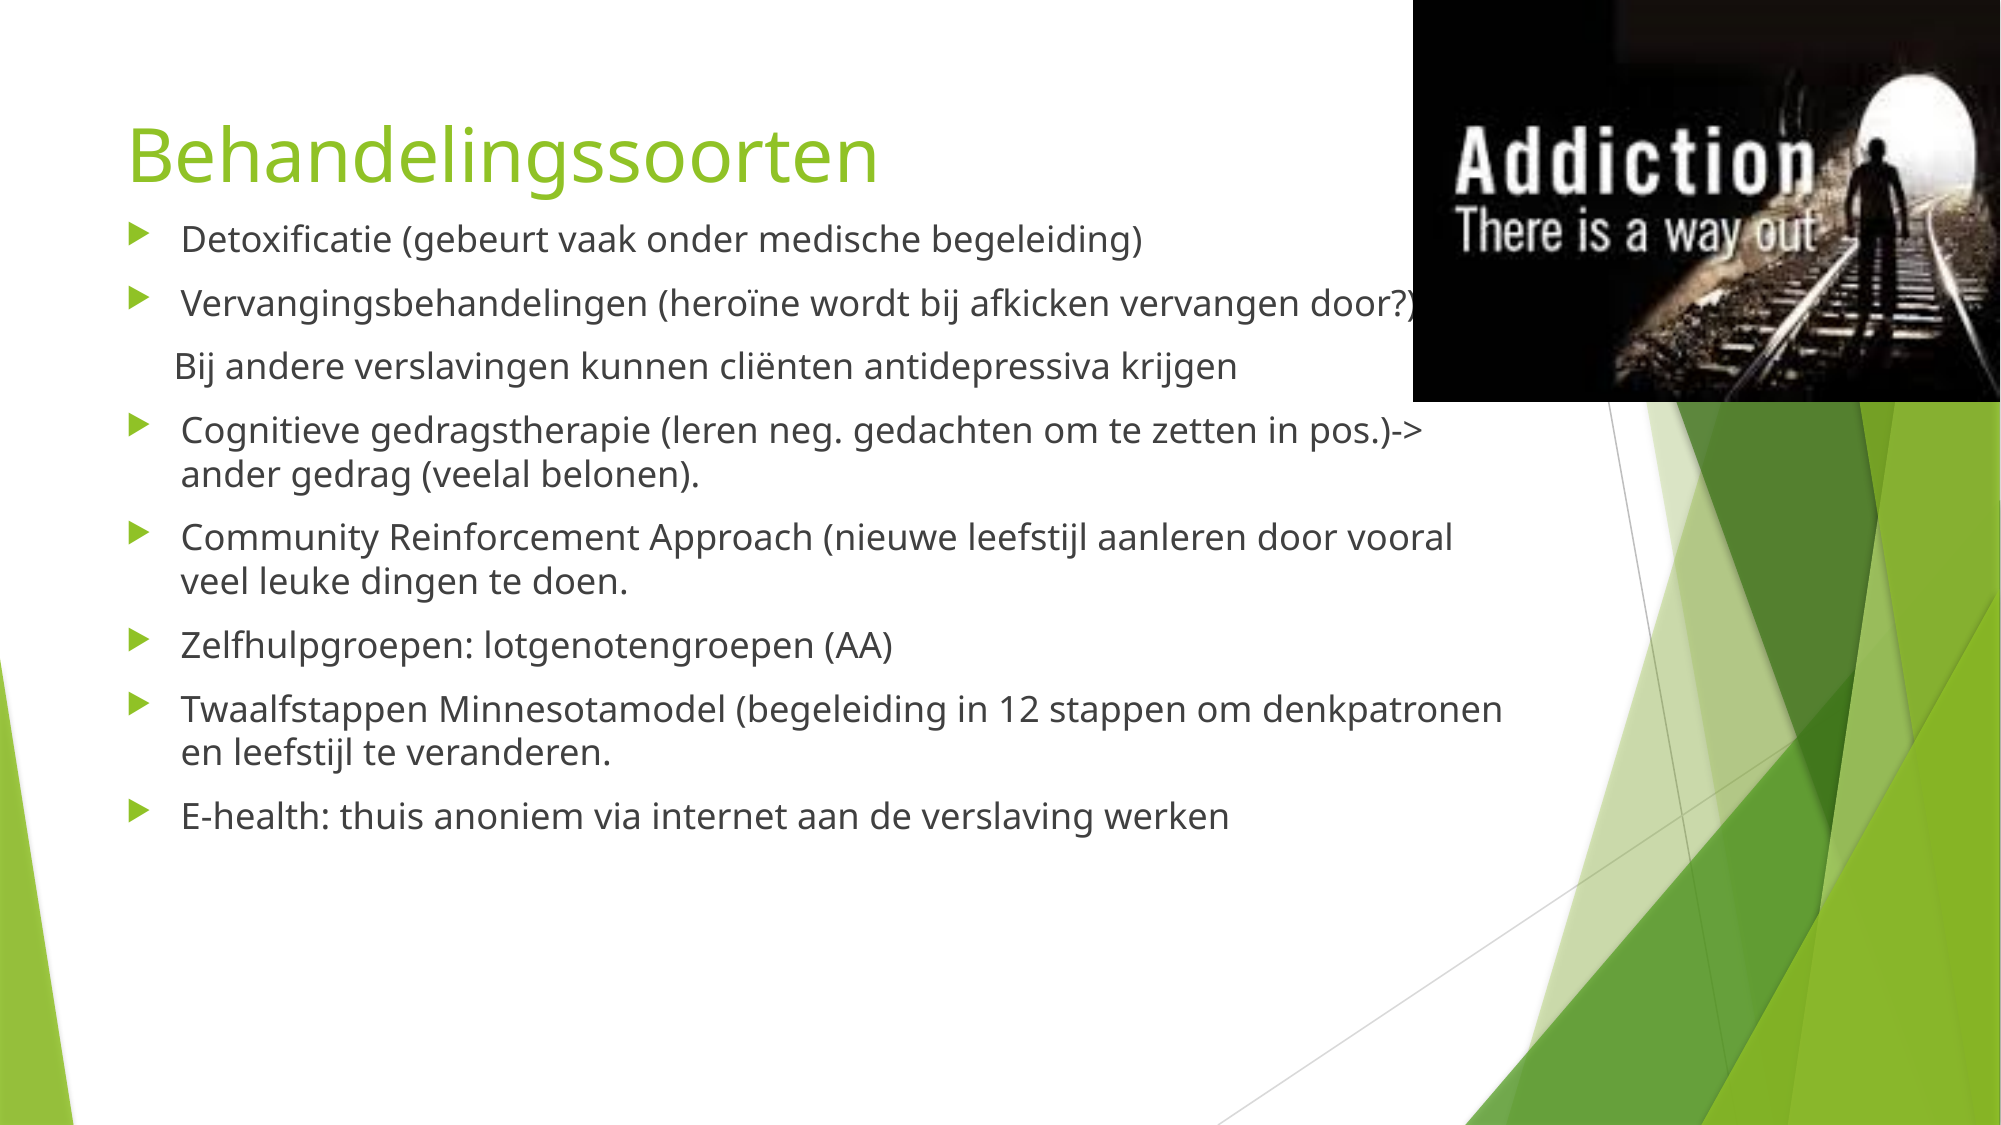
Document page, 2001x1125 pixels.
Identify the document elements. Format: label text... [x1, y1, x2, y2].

list Detoxificatie (gebeurt vaak onder medische begeleiding) Vervangingsbehandelingen (heroïne wordt bij afkicken vervangen door?) Bij andere verslavingen kunnen cliënten antidepressiva krijgen Cognitieve gedragstherapie (leren neg. gedachten om te zetten in pos.)-> ander gedrag (veelal belonen). Community Reinforcement Approach (nieuwe leefstijl aanleren door vooral veel leuke dingen te doen. Zelfhulpgroepen: lotgenotengroepen (AA) Twaalfstappen Minnesotamodel (begeleiding in 12 stappen om denkpatronen en leefstijl te veranderen. E-health: thuis anoniem via internet aan de verslaving werken [111, 208, 1522, 845]
title Behandelingssoorten [111, 99, 1407, 208]
picture [1412, 0, 2000, 403]
